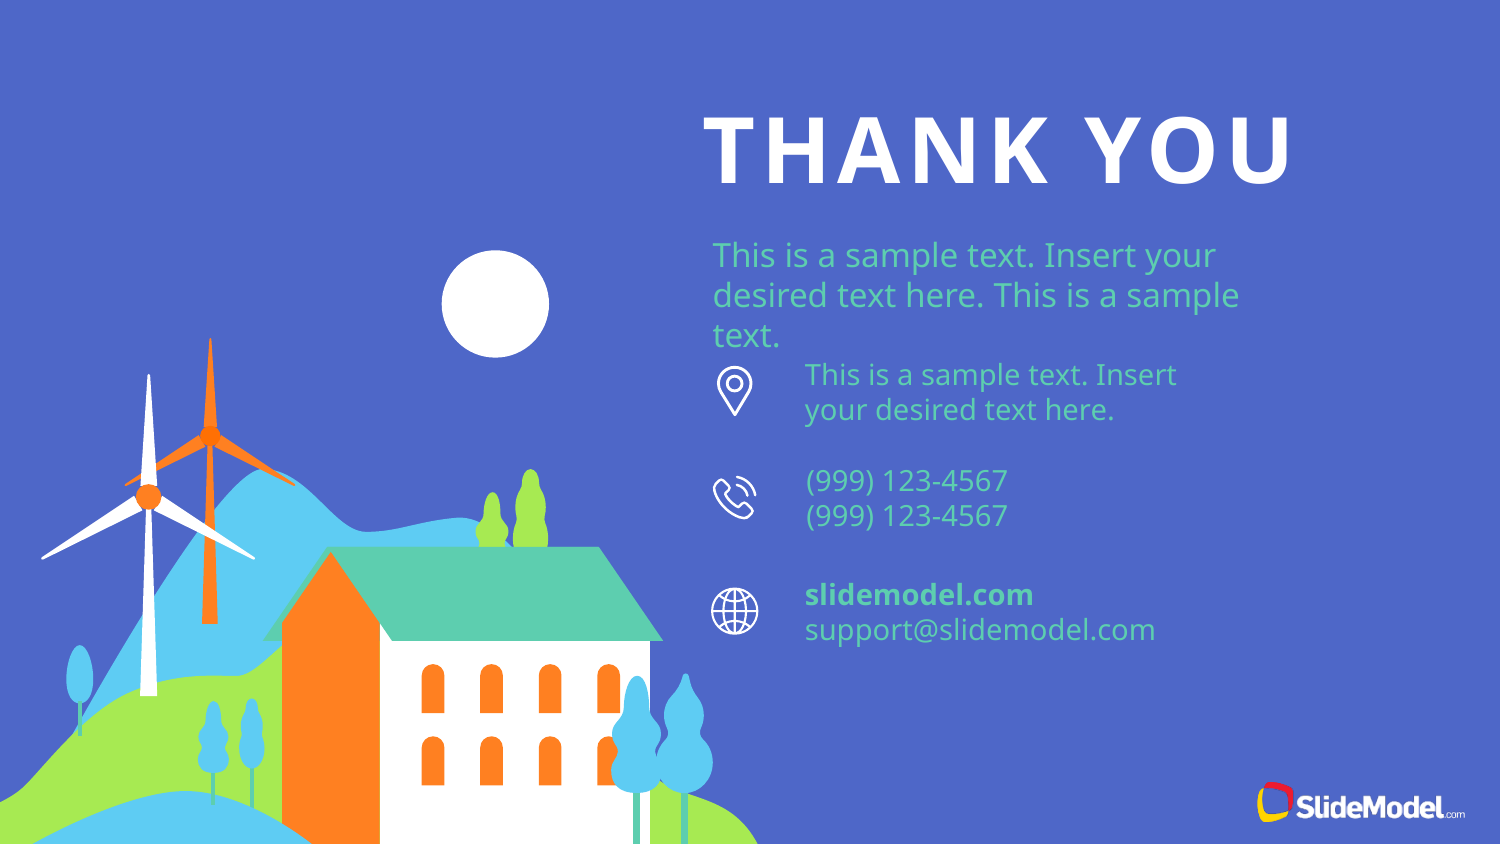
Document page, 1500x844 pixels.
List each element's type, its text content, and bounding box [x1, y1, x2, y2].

text_box slidemodel.com support@slidemodel.com [790, 568, 1223, 654]
text_box This is a sample text. Insert your desired text here. [790, 348, 1219, 434]
picture [1257, 781, 1465, 822]
text_box This is a sample text. Insert your desired text here. This is a sample text. [712, 234, 1283, 355]
text_box THANK YOU [687, 84, 1400, 224]
text_box (999) 123-4567 (999) 123-4567 [791, 455, 1225, 540]
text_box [0, 250, 759, 844]
